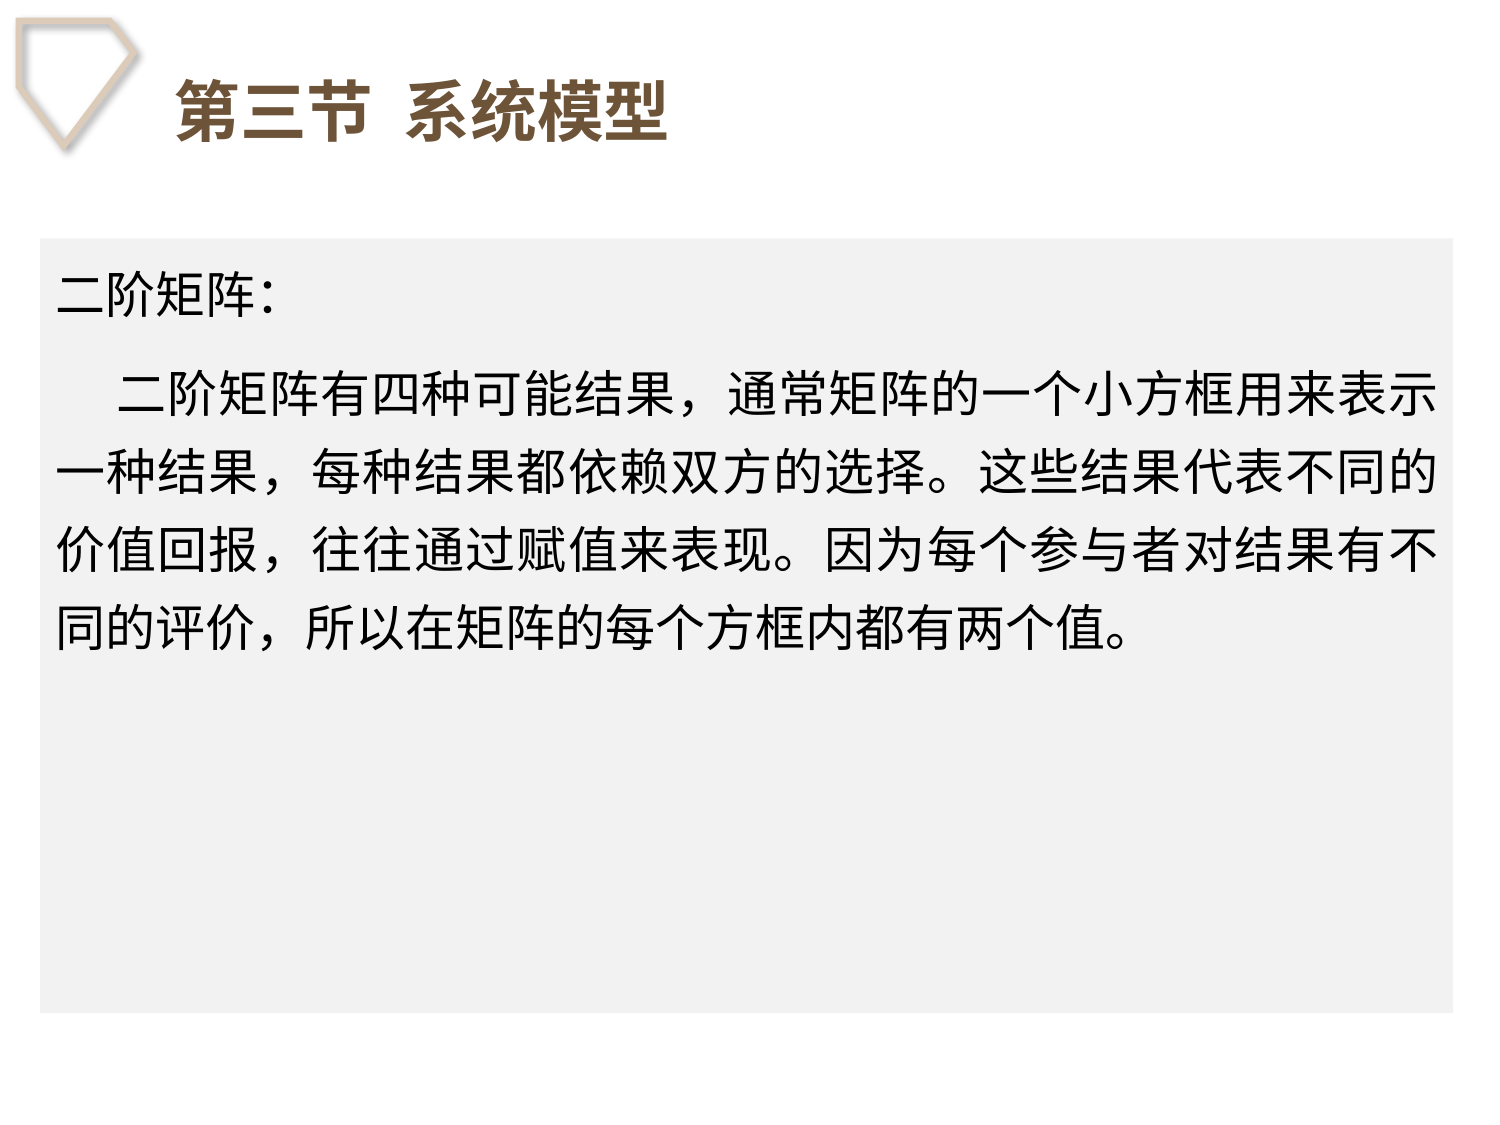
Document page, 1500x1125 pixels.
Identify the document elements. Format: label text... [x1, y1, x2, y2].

title 第三节 系统模型 [158, 0, 1456, 159]
list 二阶矩阵： 二阶矩阵有四种可能结果，通常矩阵的一个小方框用来表示一种结果，每种结果都依赖双方的选择。这些结果代表不同的价值回报，往往通过赋值来表现。因为每个参与者对结果有不同的评价，所以在矩阵的每个方框内都有两个值。 [40, 238, 1454, 1014]
